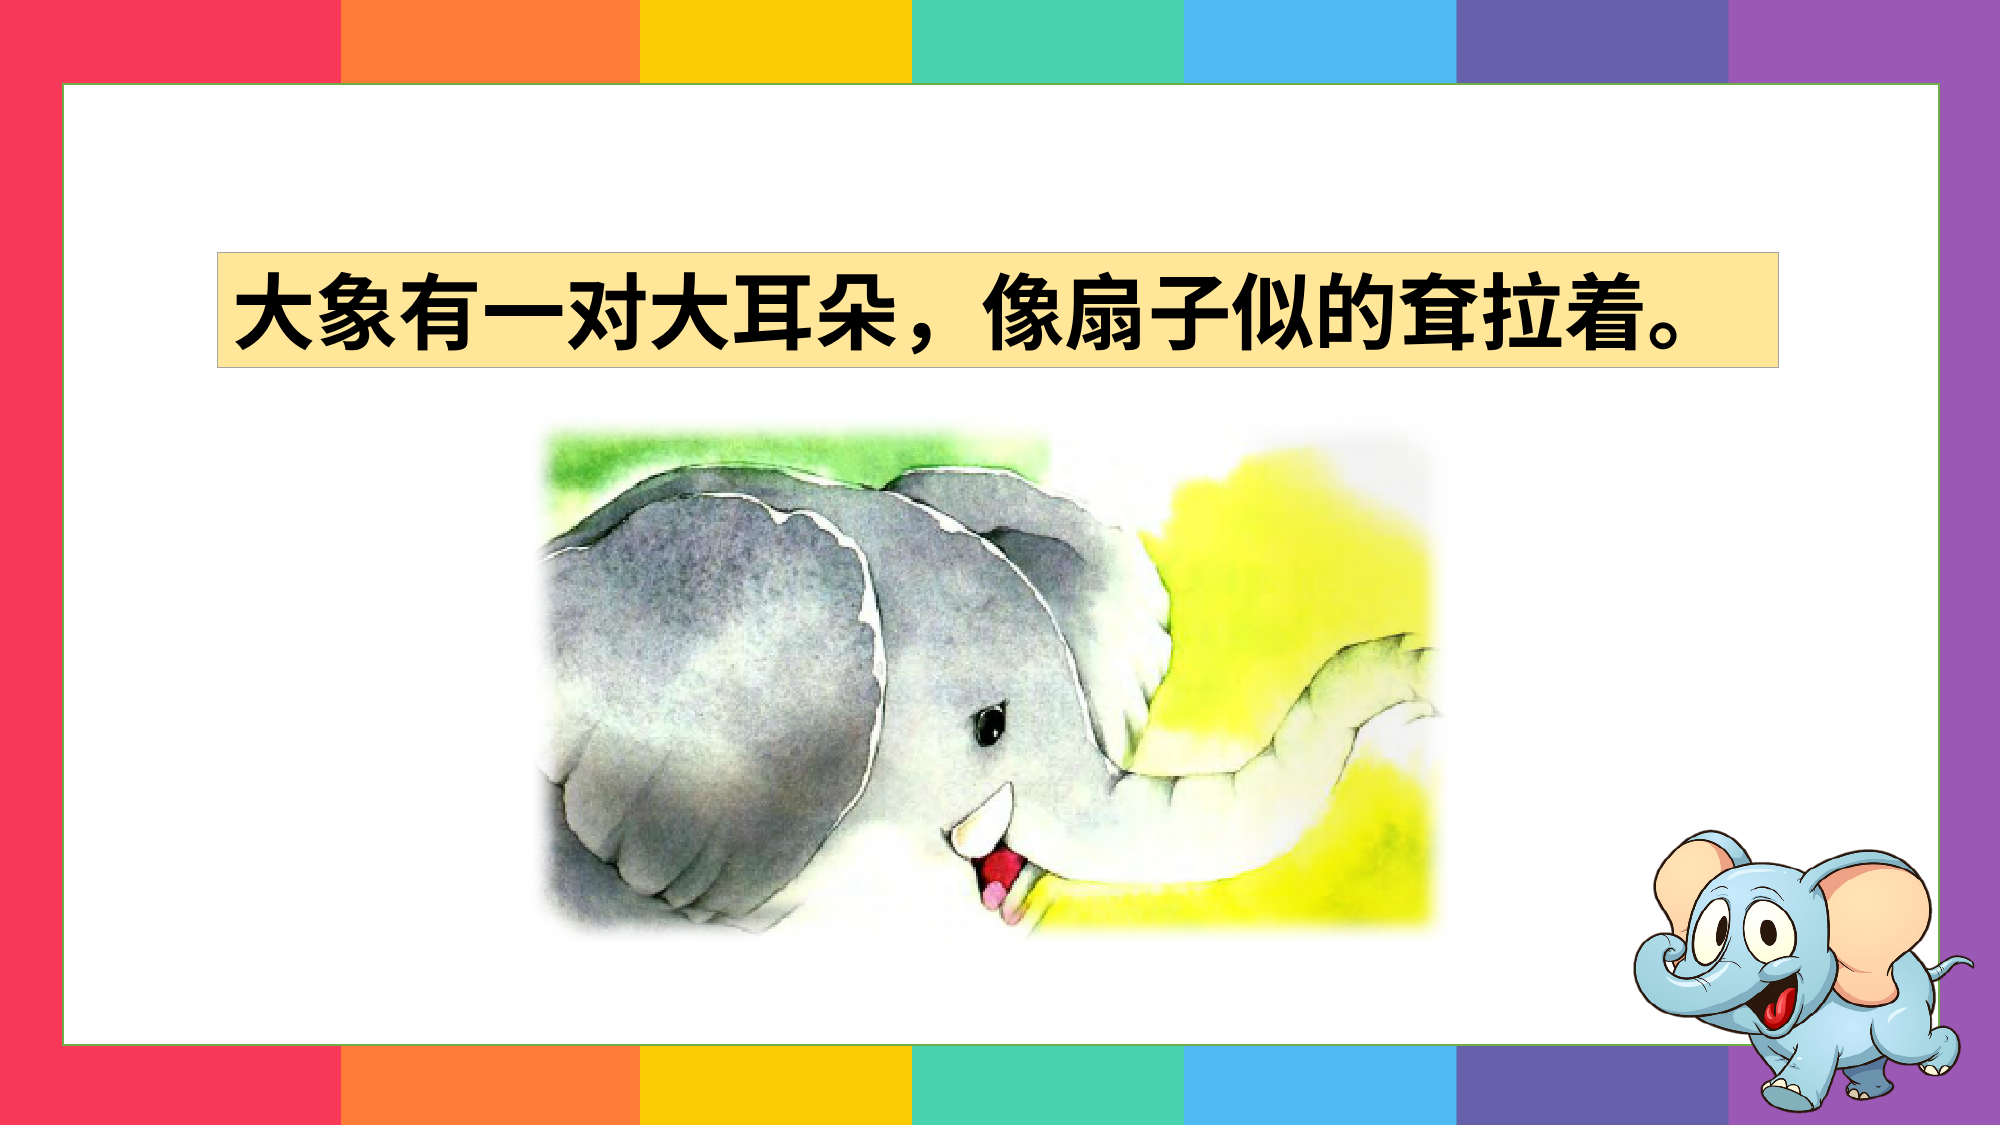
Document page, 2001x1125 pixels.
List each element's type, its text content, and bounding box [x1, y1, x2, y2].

picture [0, 0, 2001, 1125]
text_box 大象有一对大耳朵，像扇子似的耷拉着。 [217, 252, 1779, 368]
